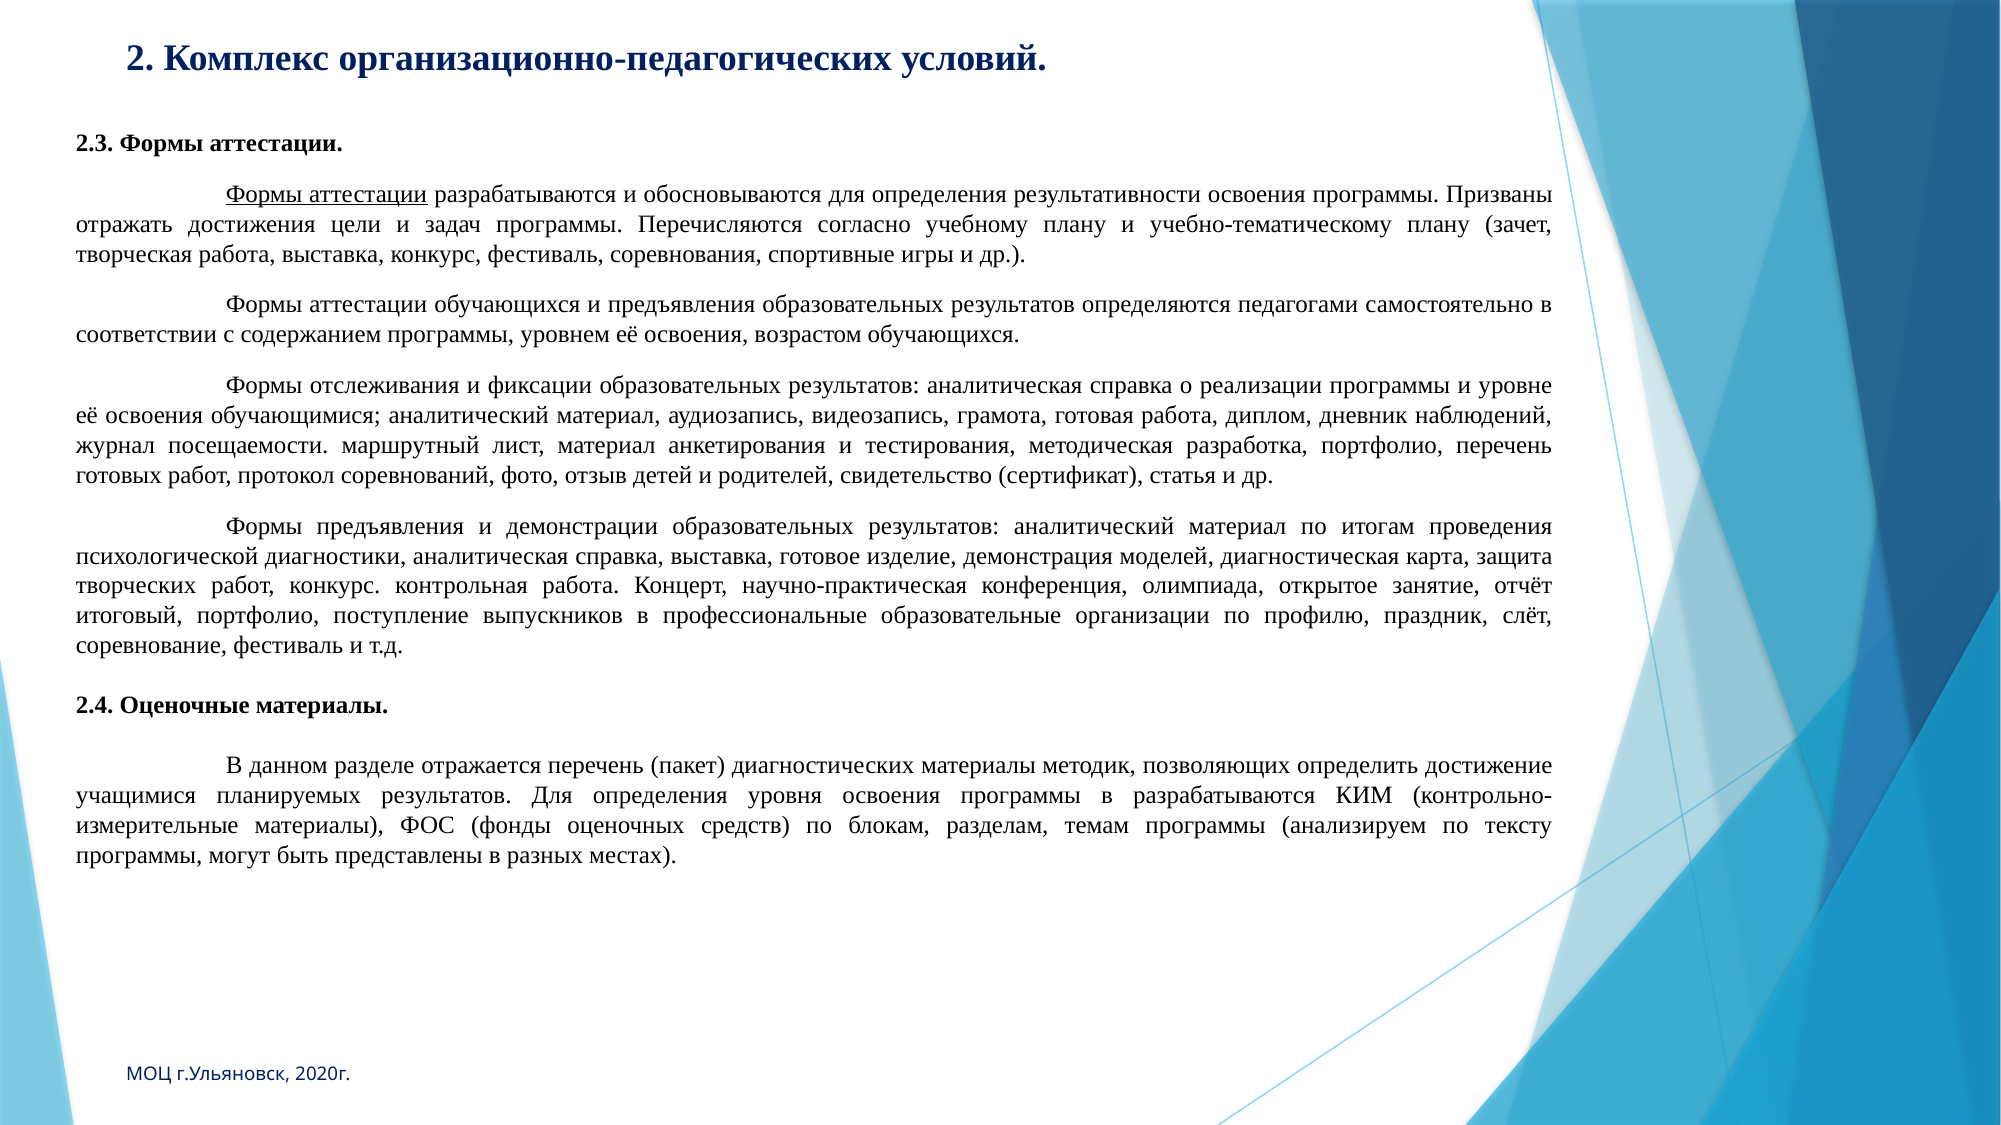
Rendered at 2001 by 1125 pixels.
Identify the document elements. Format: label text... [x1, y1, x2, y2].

title 2. Комплекс организационно-педагогических условий. [111, 25, 1522, 95]
list 2.3. Формы аттестации. Формы аттестации разрабатываются и обосновываются для определения результативности освоения программы. Призваны отражать достижения цели и задач программы. Перечисляются согласно учебному плану и учебно-тематическому плану (зачет, творческая работа, выставка, конкурс, фестиваль, соревнования, спортивные игры и др.). Формы аттестации обучающихся и предъявления образовательных результатов определяются педагогами самостоятельно в соответствии с содержанием программы, уровнем её освоения, возрастом обучающихся. Формы отслеживания и фиксации образовательных результатов: аналитическая справка о реализации программы и уровне её освоения обучающимися; аналитический материал, аудиозапись, видеозапись, грамота, готовая работа, диплом, дневник наблюдений, журнал посещаемости. маршрутный лист, материал анкетирования и тестирования, методическая разработка, портфолио, перечень готовых работ, протокол соревнований, фото, отзыв детей и родителей, свидетельство (сертификат), статья и др. Формы предъявления и демонстрации образовательных результатов: аналитический материал по итогам проведения психологической диагностики, аналитическая справка, выставка, готовое изделие, демонстрация моделей, диагностическая карта, защита творческих работ, конкурс. контрольная работа. Концерт, научно-практическая конференция, олимпиада, открытое занятие, отчёт итоговый, портфолио, поступление выпускников в профессиональные образовательные организации по профилю, праздник, слёт, соревнование, фестиваль и т.д. 2.4. Оценочные материалы. В данном разделе отражается перечень (пакет) диагностических материалы методик, позволяющих определить достижение учащимися планируемых результатов. Для определения уровня освоения программы в разрабатываются КИМ (контрольно-измерительные материалы), ФОС (фонды оценочных средств) по блокам, разделам, темам программы (анализируем по тексту программы, могут быть представлены в разных местах). [60, 118, 1570, 1019]
footer МОЦ г.Ульяновск, 2020г. [111, 1044, 1145, 1101]
